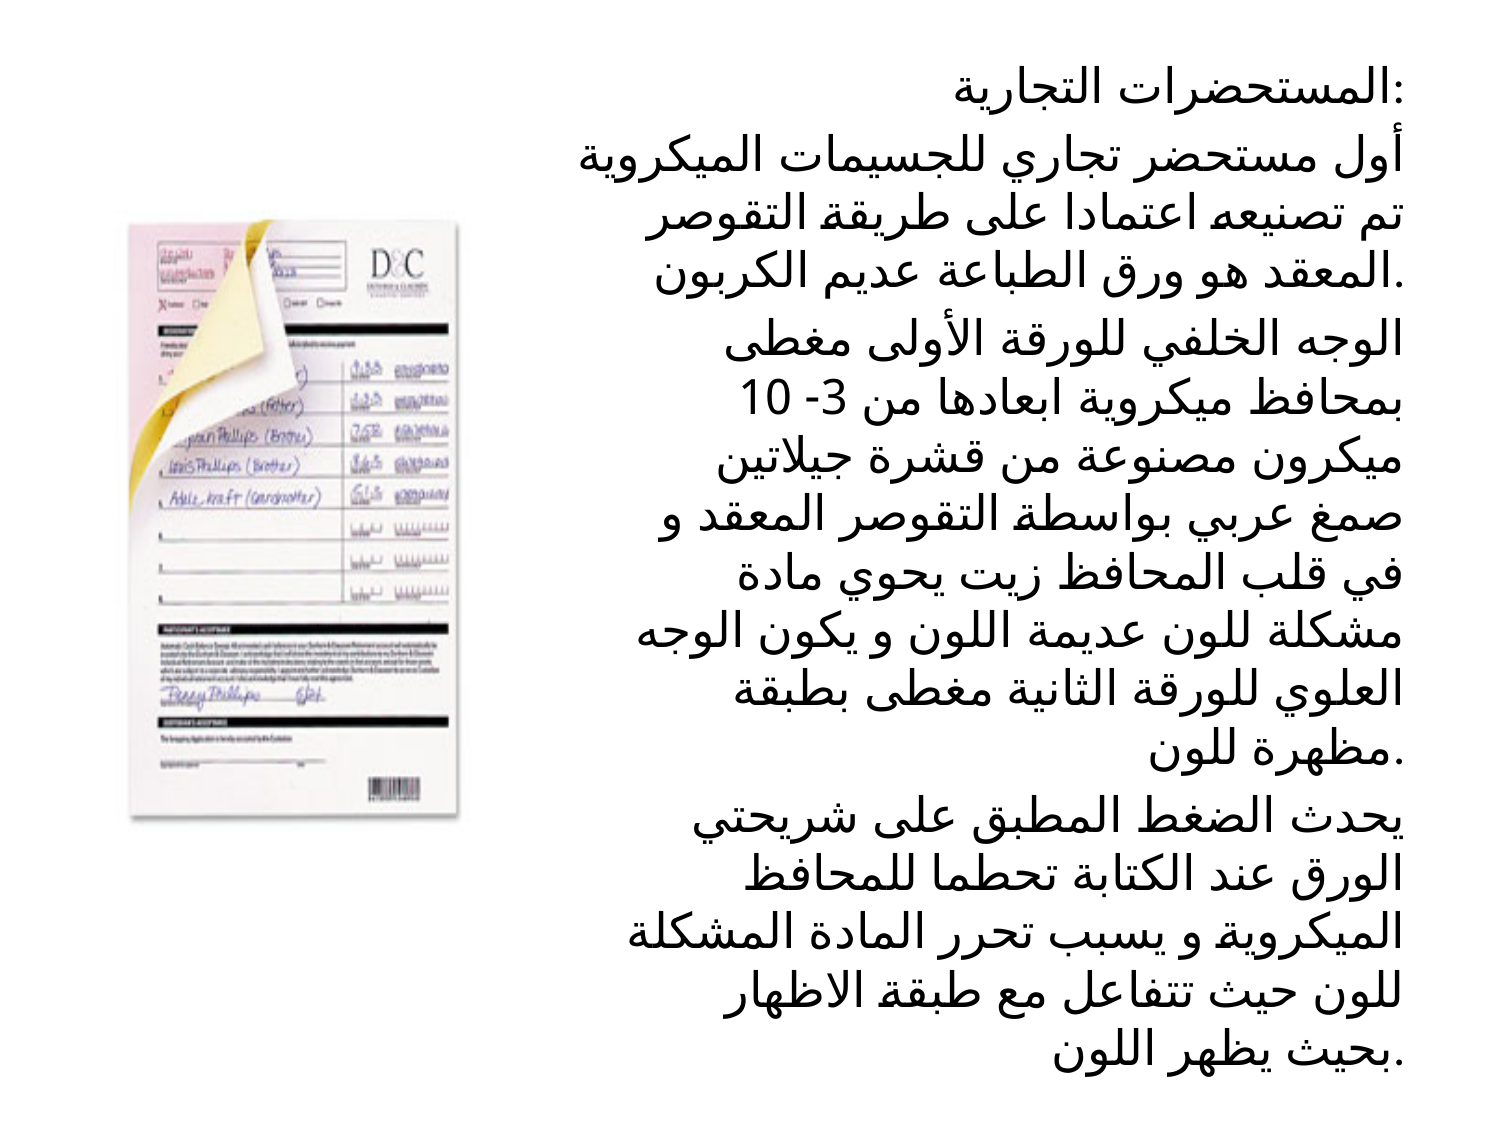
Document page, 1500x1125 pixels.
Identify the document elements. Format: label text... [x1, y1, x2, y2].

list المستحضرات التجارية: أول مستحضر تجاري للجسيمات الميكروية تم تصنيعه اعتمادا على طريقة التقوصر المعقد هو ورق الطباعة عديم الكربون. الوجه الخلفي للورقة الأولى مغطى بمحافظ ميكروية ابعادها من 3- 10 ميكرون مصنوعة من قشرة جيلاتين صمغ عربي بواسطة التقوصر المعقد و في قلب المحافظ زيت يحوي مادة مشكلة للون عديمة اللون و يكون الوجه العلوي للورقة الثانية مغطى بطبقة مظهرة للون. يحدث الضغط المطبق على شريحتي الورق عند الكتابة تحطما للمحافظ الميكروية و يسبب تحرر المادة المشكلة للون حيث تتفاعل مع طبقة الاظهار بحيث يظهر اللون. [550, 46, 1421, 1090]
picture [70, 210, 516, 832]
